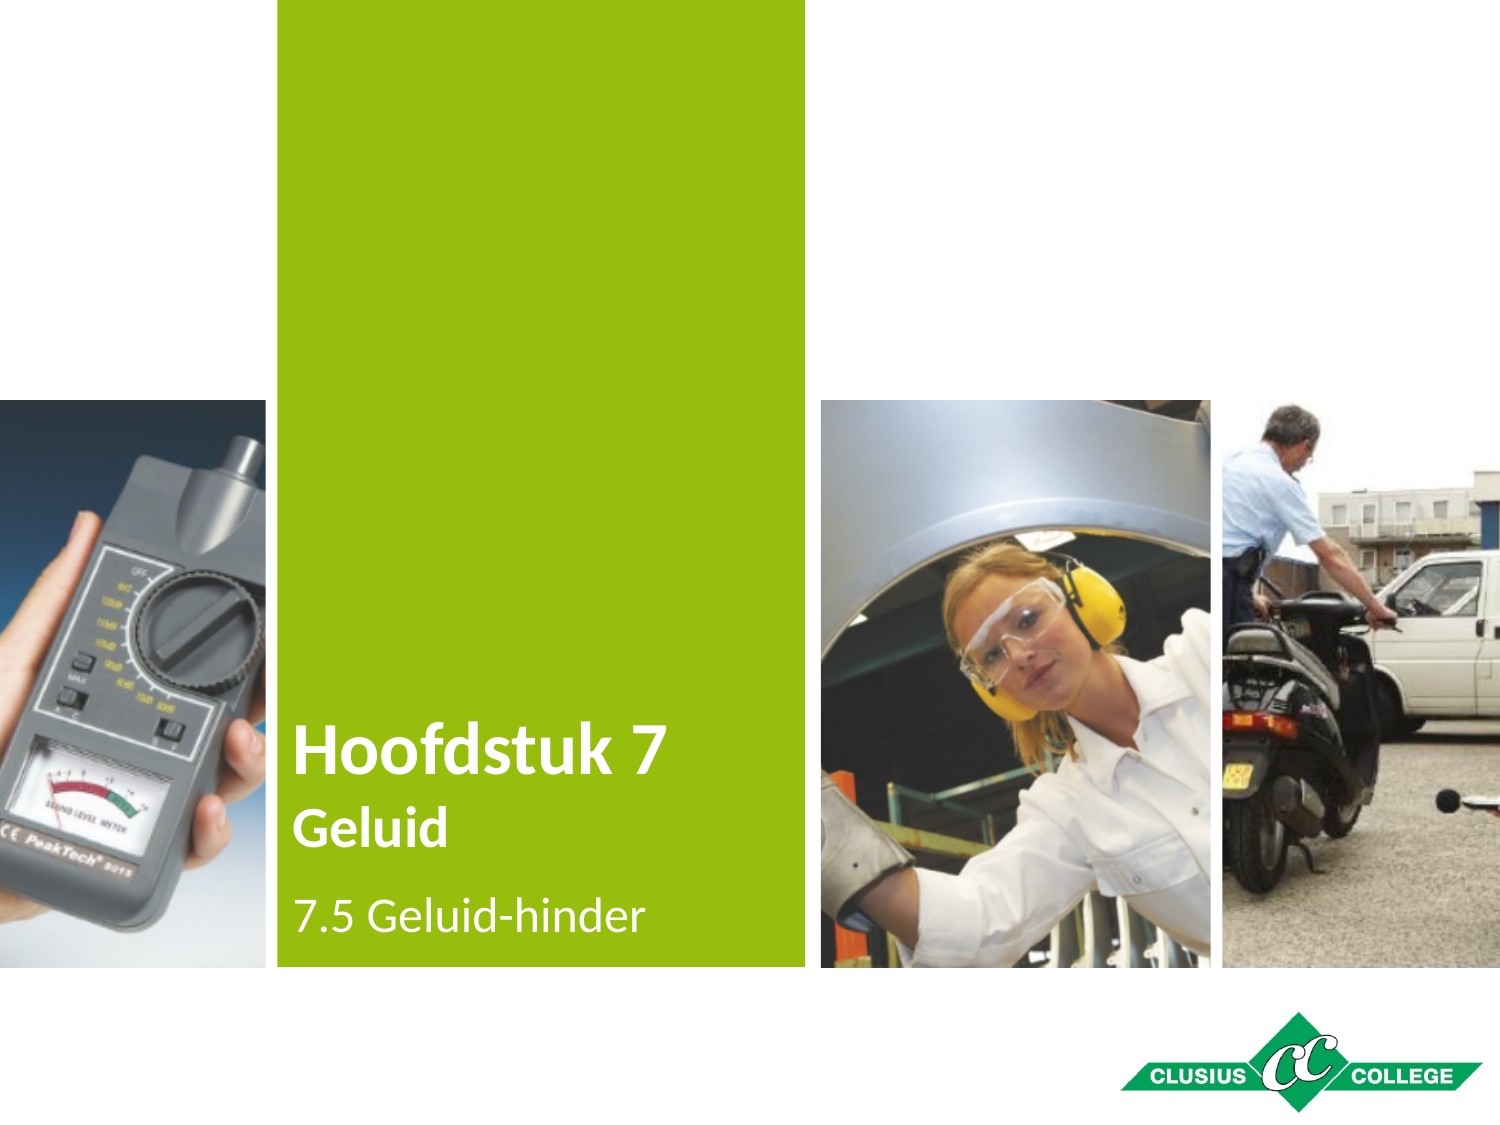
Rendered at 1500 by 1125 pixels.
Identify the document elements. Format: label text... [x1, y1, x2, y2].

subtitle 7.5 Geluid-hinder [277, 874, 806, 965]
picture [1222, 399, 1500, 968]
text_box [275, 0, 807, 969]
title Hoofdstuk 7 Geluid [277, 683, 806, 874]
picture [0, 399, 266, 968]
picture [1103, 999, 1500, 1125]
picture [820, 399, 1211, 968]
